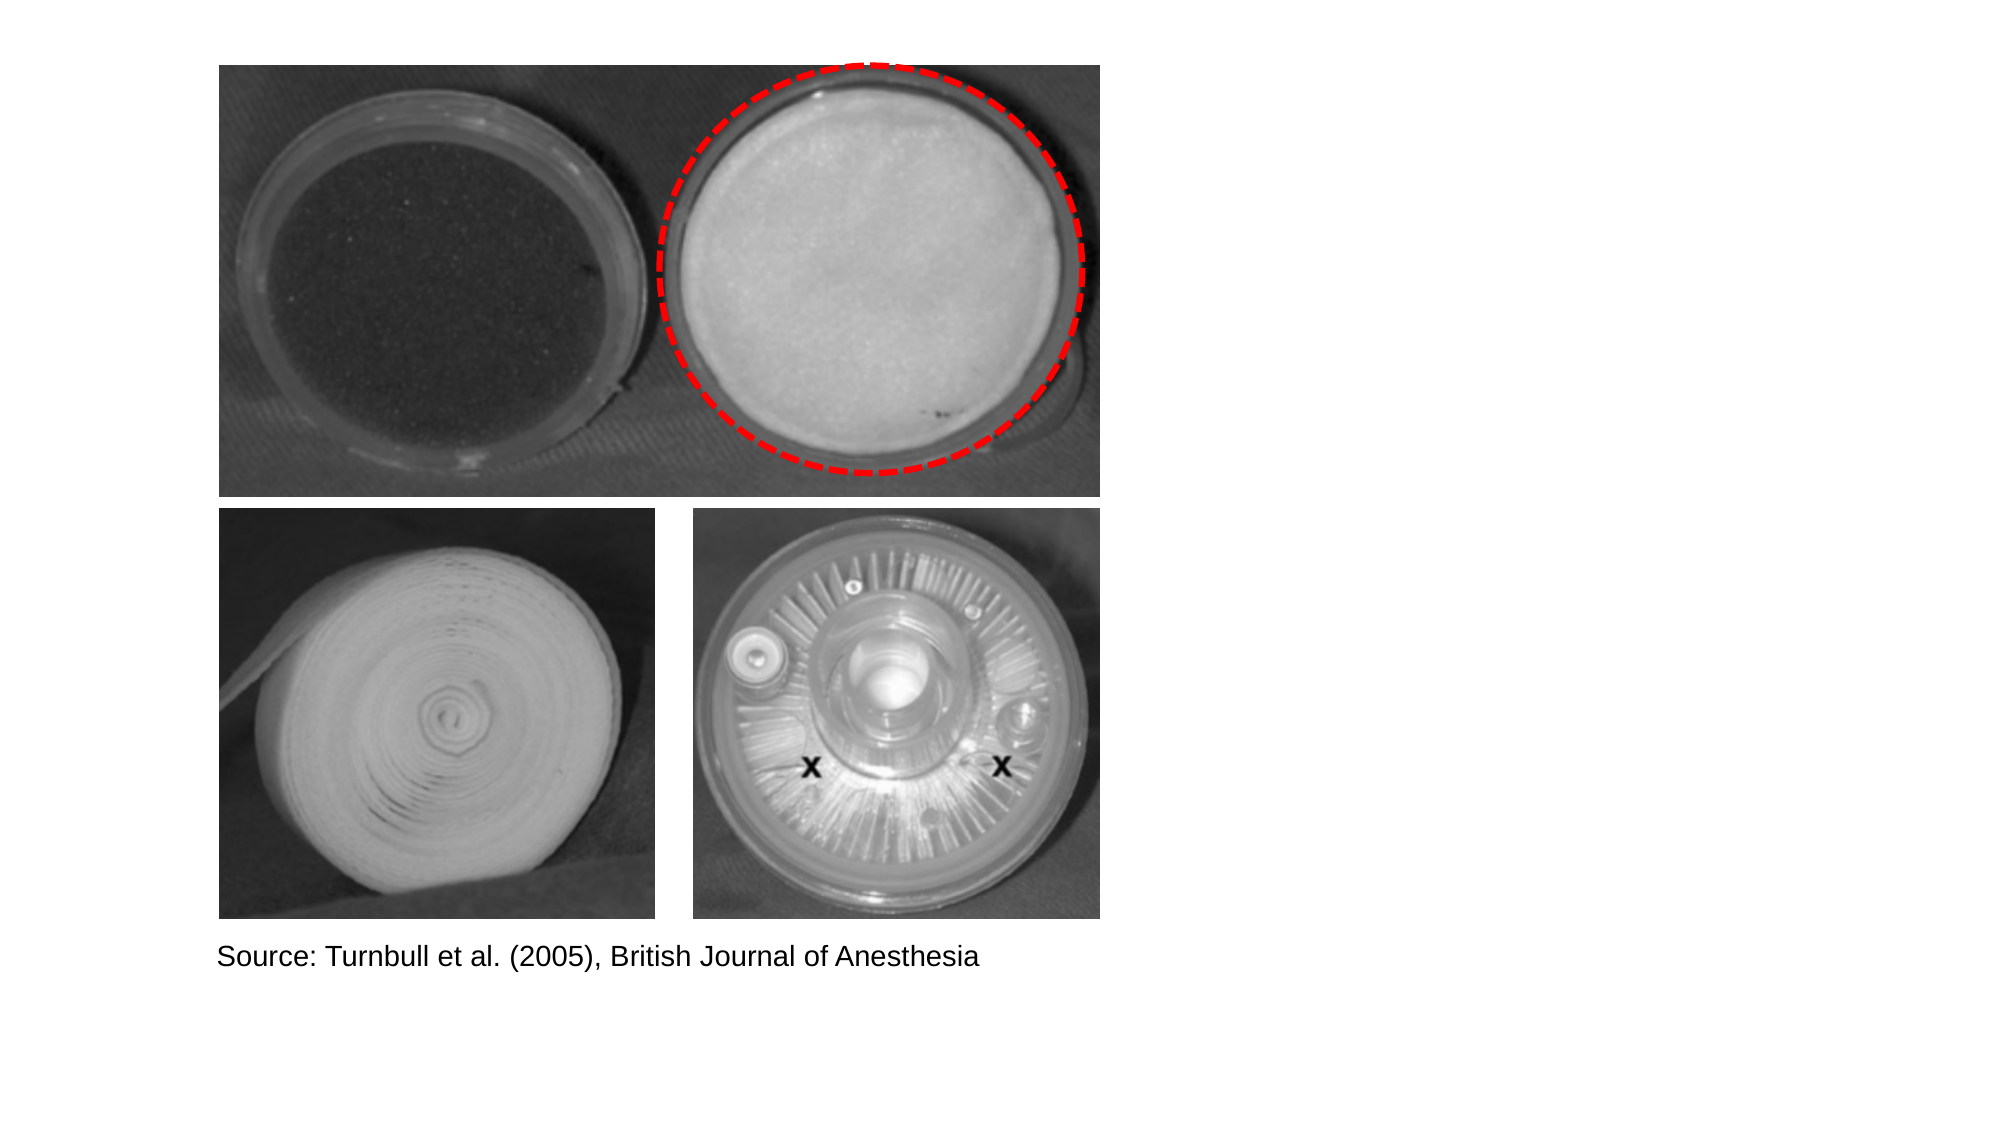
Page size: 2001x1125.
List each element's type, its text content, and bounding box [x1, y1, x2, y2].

picture [693, 508, 1100, 919]
picture [219, 508, 655, 919]
text_box Source: Turnbull et al. (2005), British Journal of Anesthesia [201, 930, 1186, 980]
picture [219, 65, 1100, 497]
